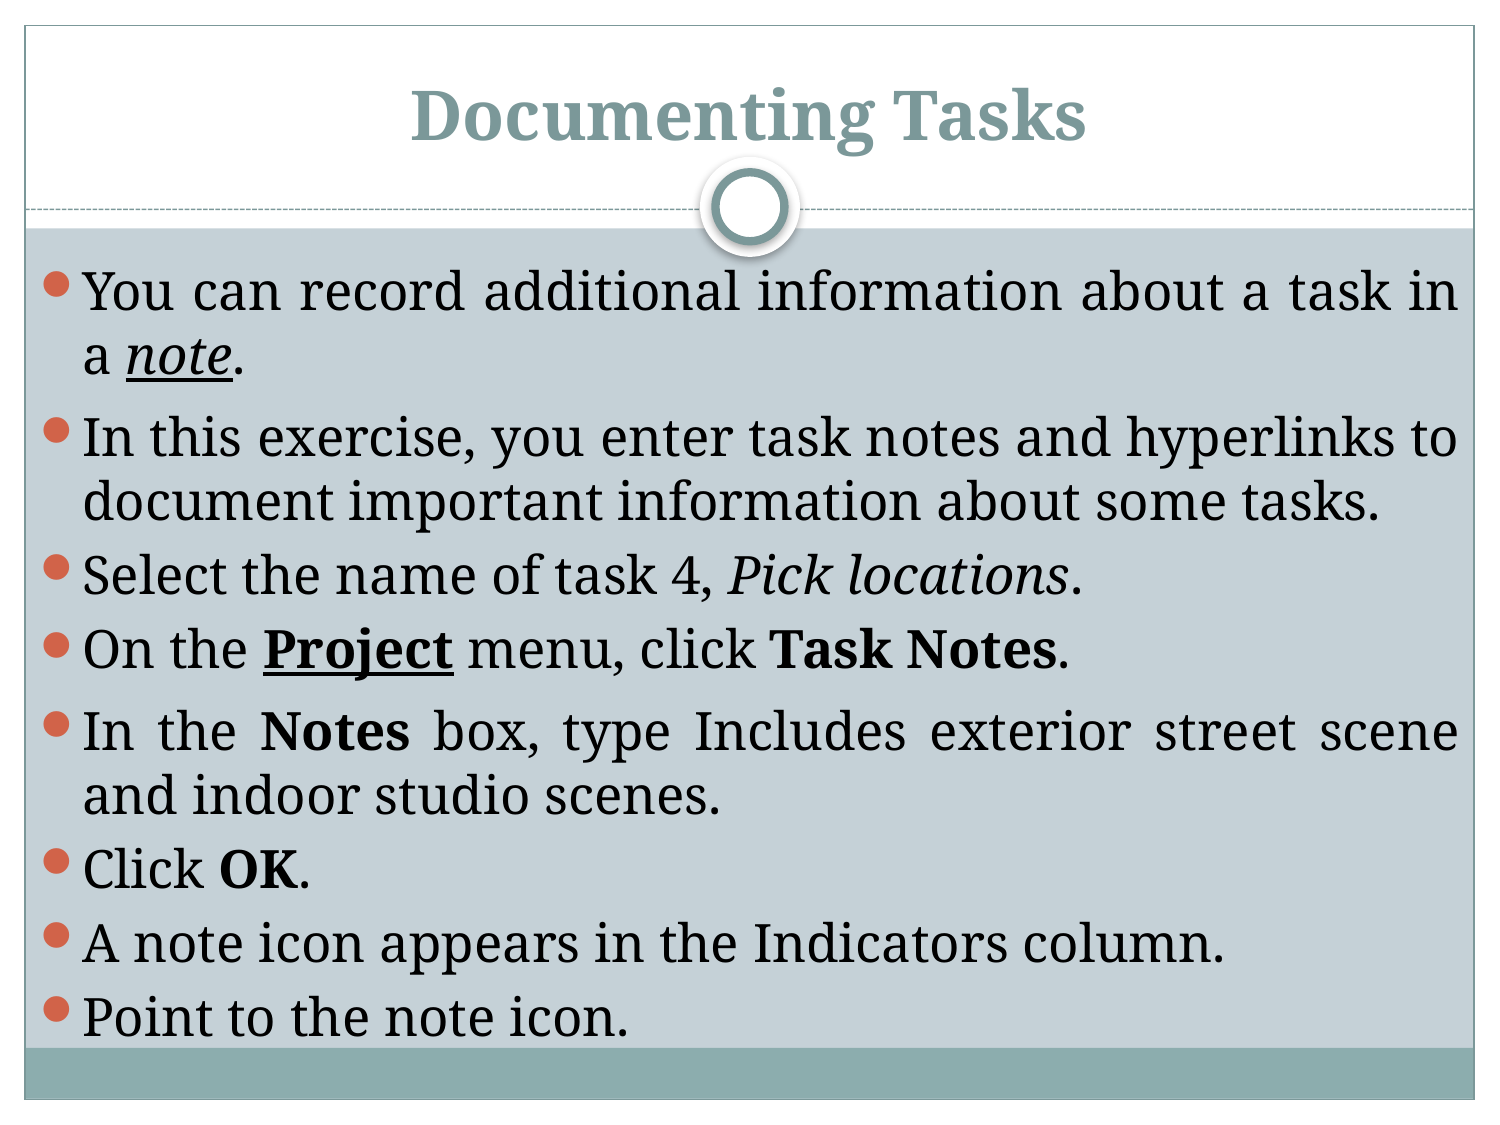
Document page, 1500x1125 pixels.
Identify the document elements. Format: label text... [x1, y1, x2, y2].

list You can record additional information about a task in a note. In this exercise, you enter task notes and hyperlinks to document important information about some tasks. Select the name of task 4, Pick locations. On the Project menu, click Task Notes. In the Notes box, type Includes exterior street scene and indoor studio scenes. Click OK. A note icon appears in the Indicators column. Point to the note icon. [24, 250, 1475, 1088]
title Documenting Tasks [49, 37, 1450, 162]
